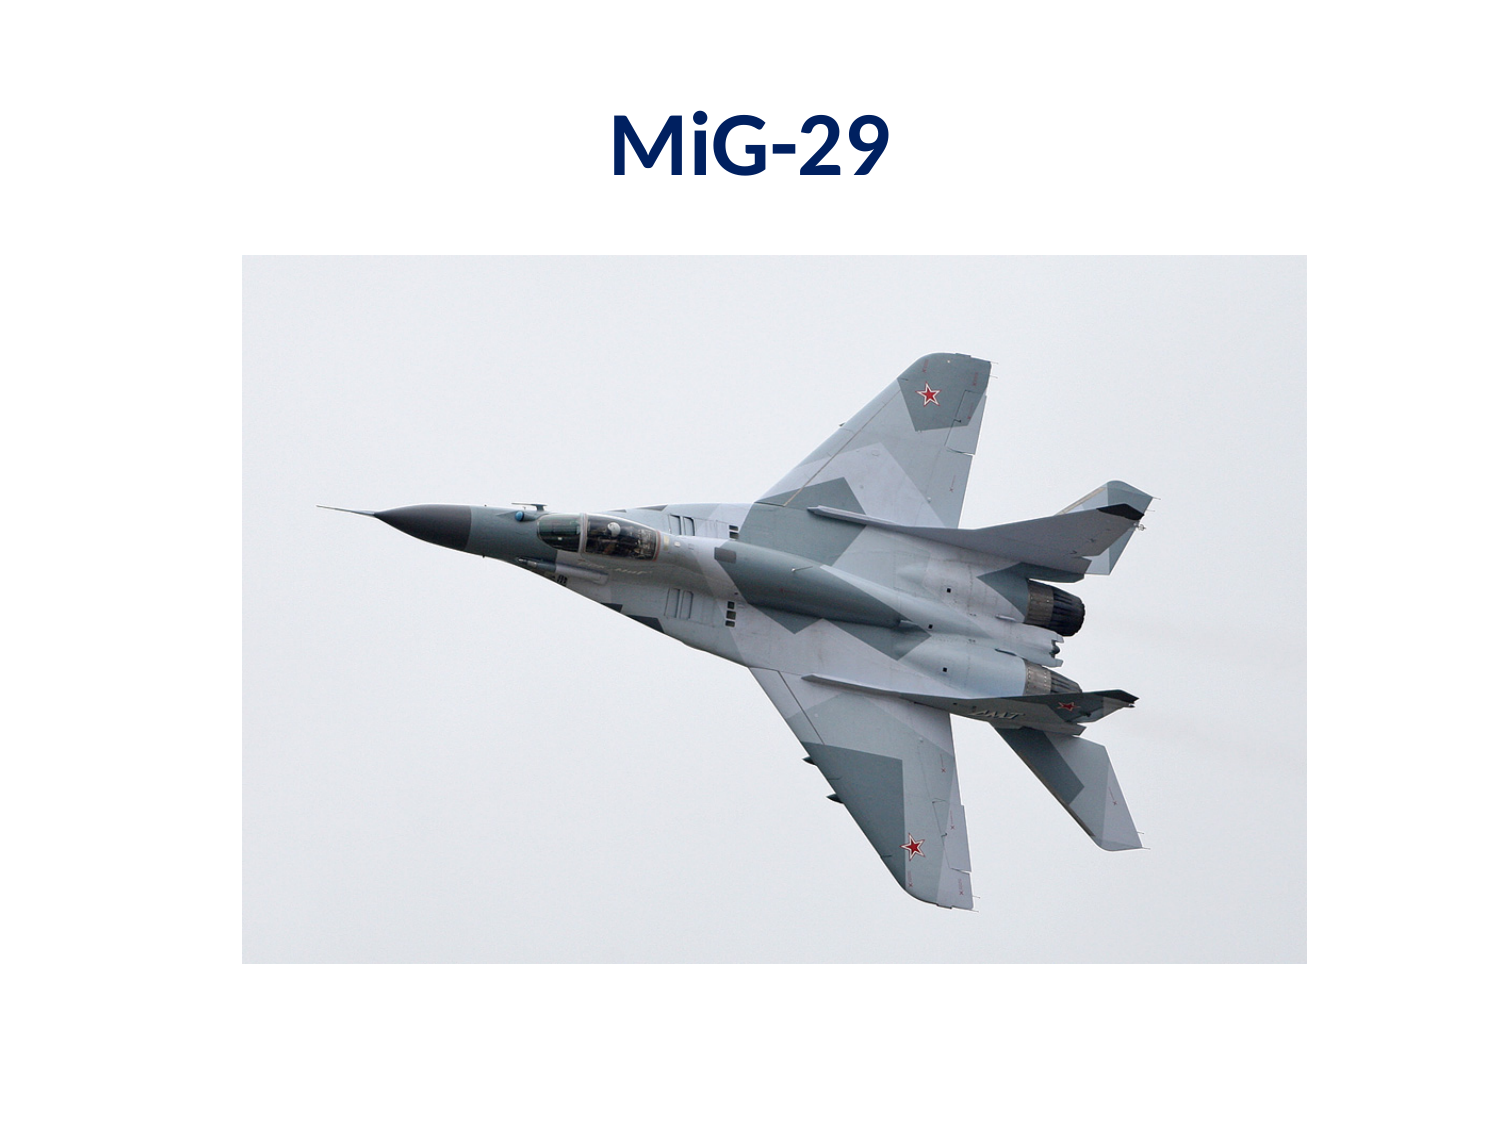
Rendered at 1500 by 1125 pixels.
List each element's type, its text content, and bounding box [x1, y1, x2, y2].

title MiG-29 [75, 45, 1425, 233]
picture [241, 255, 1307, 965]
